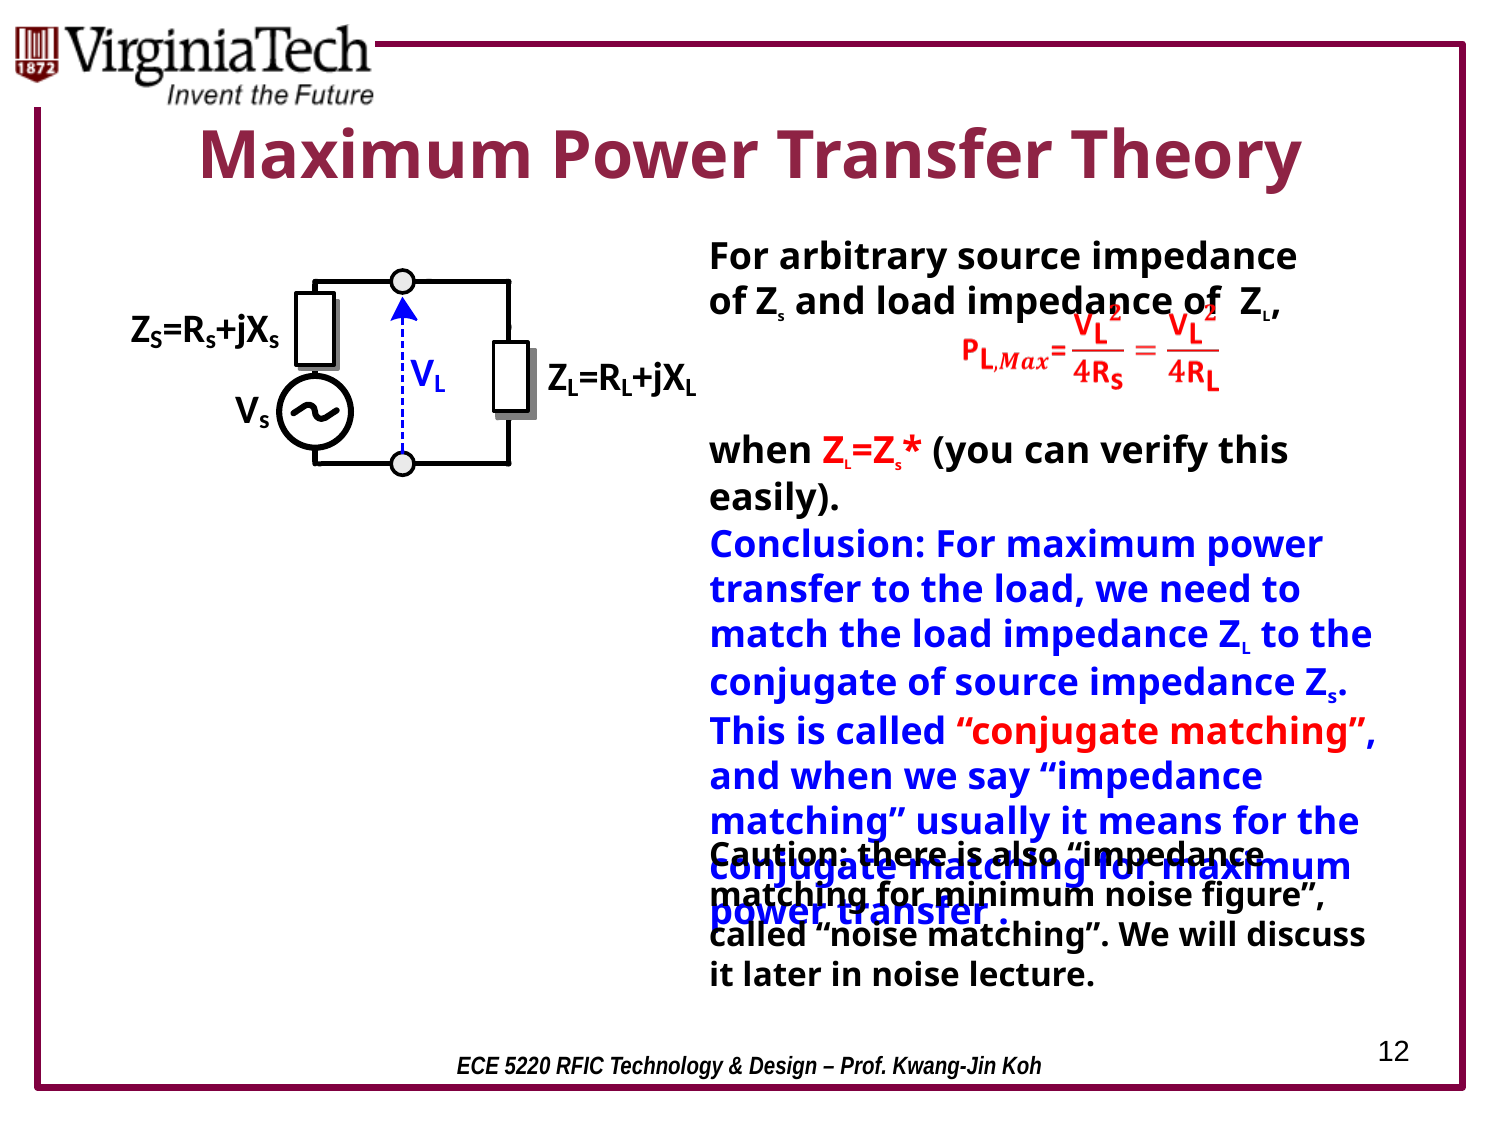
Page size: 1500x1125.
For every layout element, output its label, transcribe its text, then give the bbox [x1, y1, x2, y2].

text_box Caution: there is also “impedance matching for minimum noise figure”, called “noise matching”. We will discuss it later in noise lecture. [694, 826, 1413, 1001]
picture [15, 24, 375, 107]
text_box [124, 262, 703, 484]
text_box For arbitrary source impedance of Zs and load impedance of ZL, [693, 224, 1357, 332]
slide_number 12 [1074, 1024, 1425, 1103]
title Maximum Power Transfer Theory [75, 104, 1425, 213]
text_box Conclusion: For maximum power transfer to the load, we need to match the load impedance ZL to the conjugate of source impedance Zs. This is called “conjugate matching”, and when we say “impedance matching” usually it means for the conjugate matching for maximum power transfer . [694, 512, 1425, 940]
text_box [806, 292, 1375, 400]
text_box when ZL=Zs* (you can verify this easily). [694, 418, 1357, 526]
